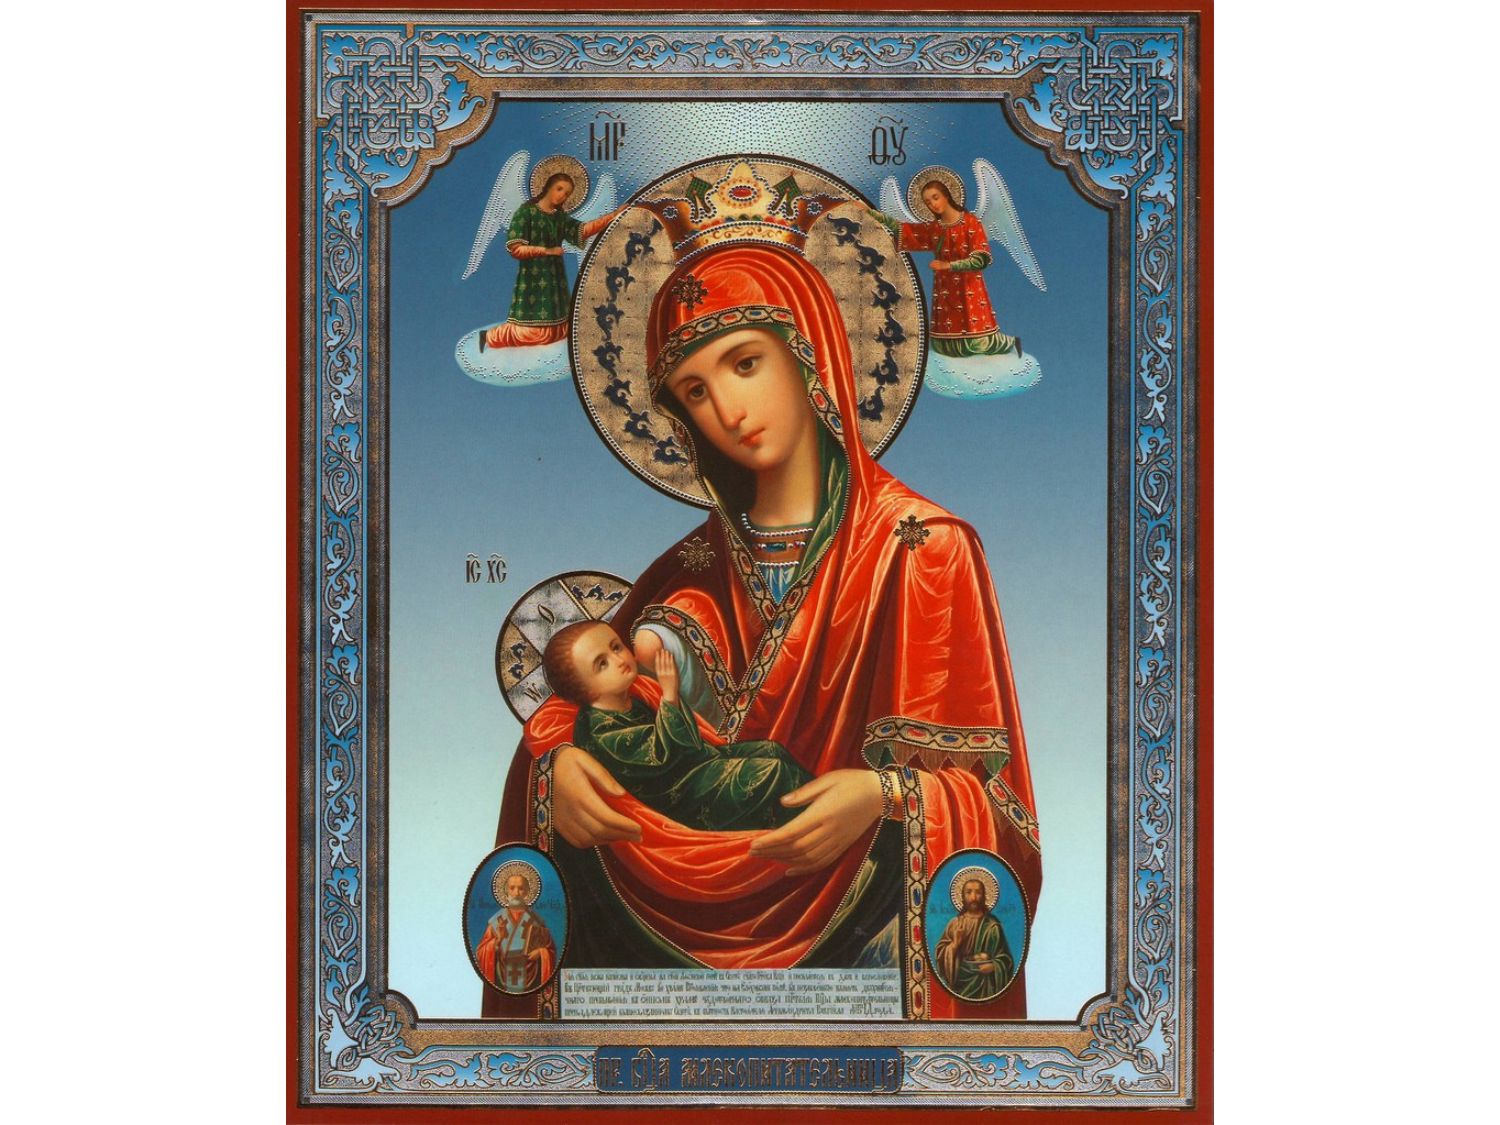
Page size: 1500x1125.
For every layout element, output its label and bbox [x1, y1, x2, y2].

picture [285, 0, 1214, 1125]
